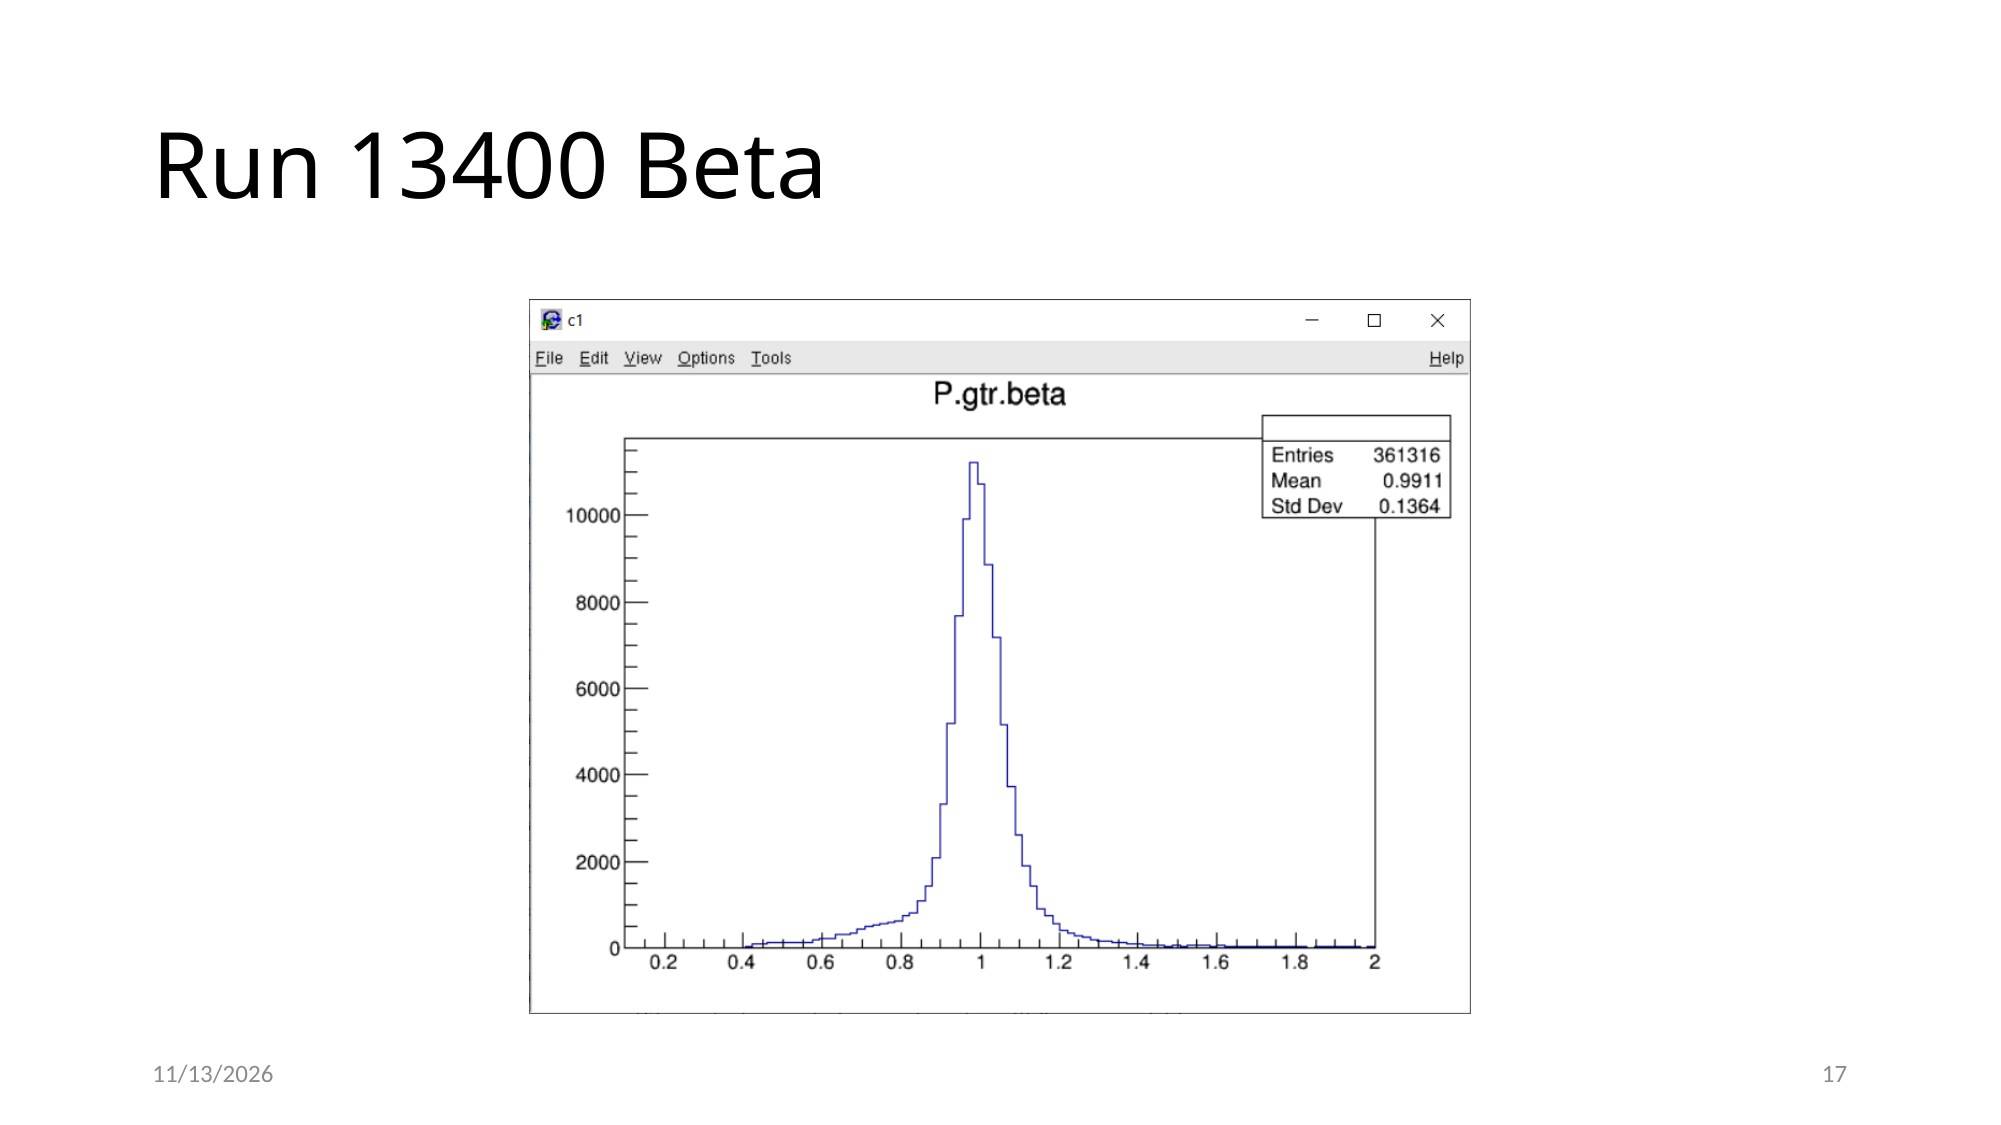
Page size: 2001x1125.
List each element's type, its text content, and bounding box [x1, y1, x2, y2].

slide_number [137, 1042, 588, 1103]
title Run 13400 Beta [137, 59, 1863, 278]
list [529, 299, 1471, 1014]
slide_number 17 [1412, 1042, 1863, 1103]
